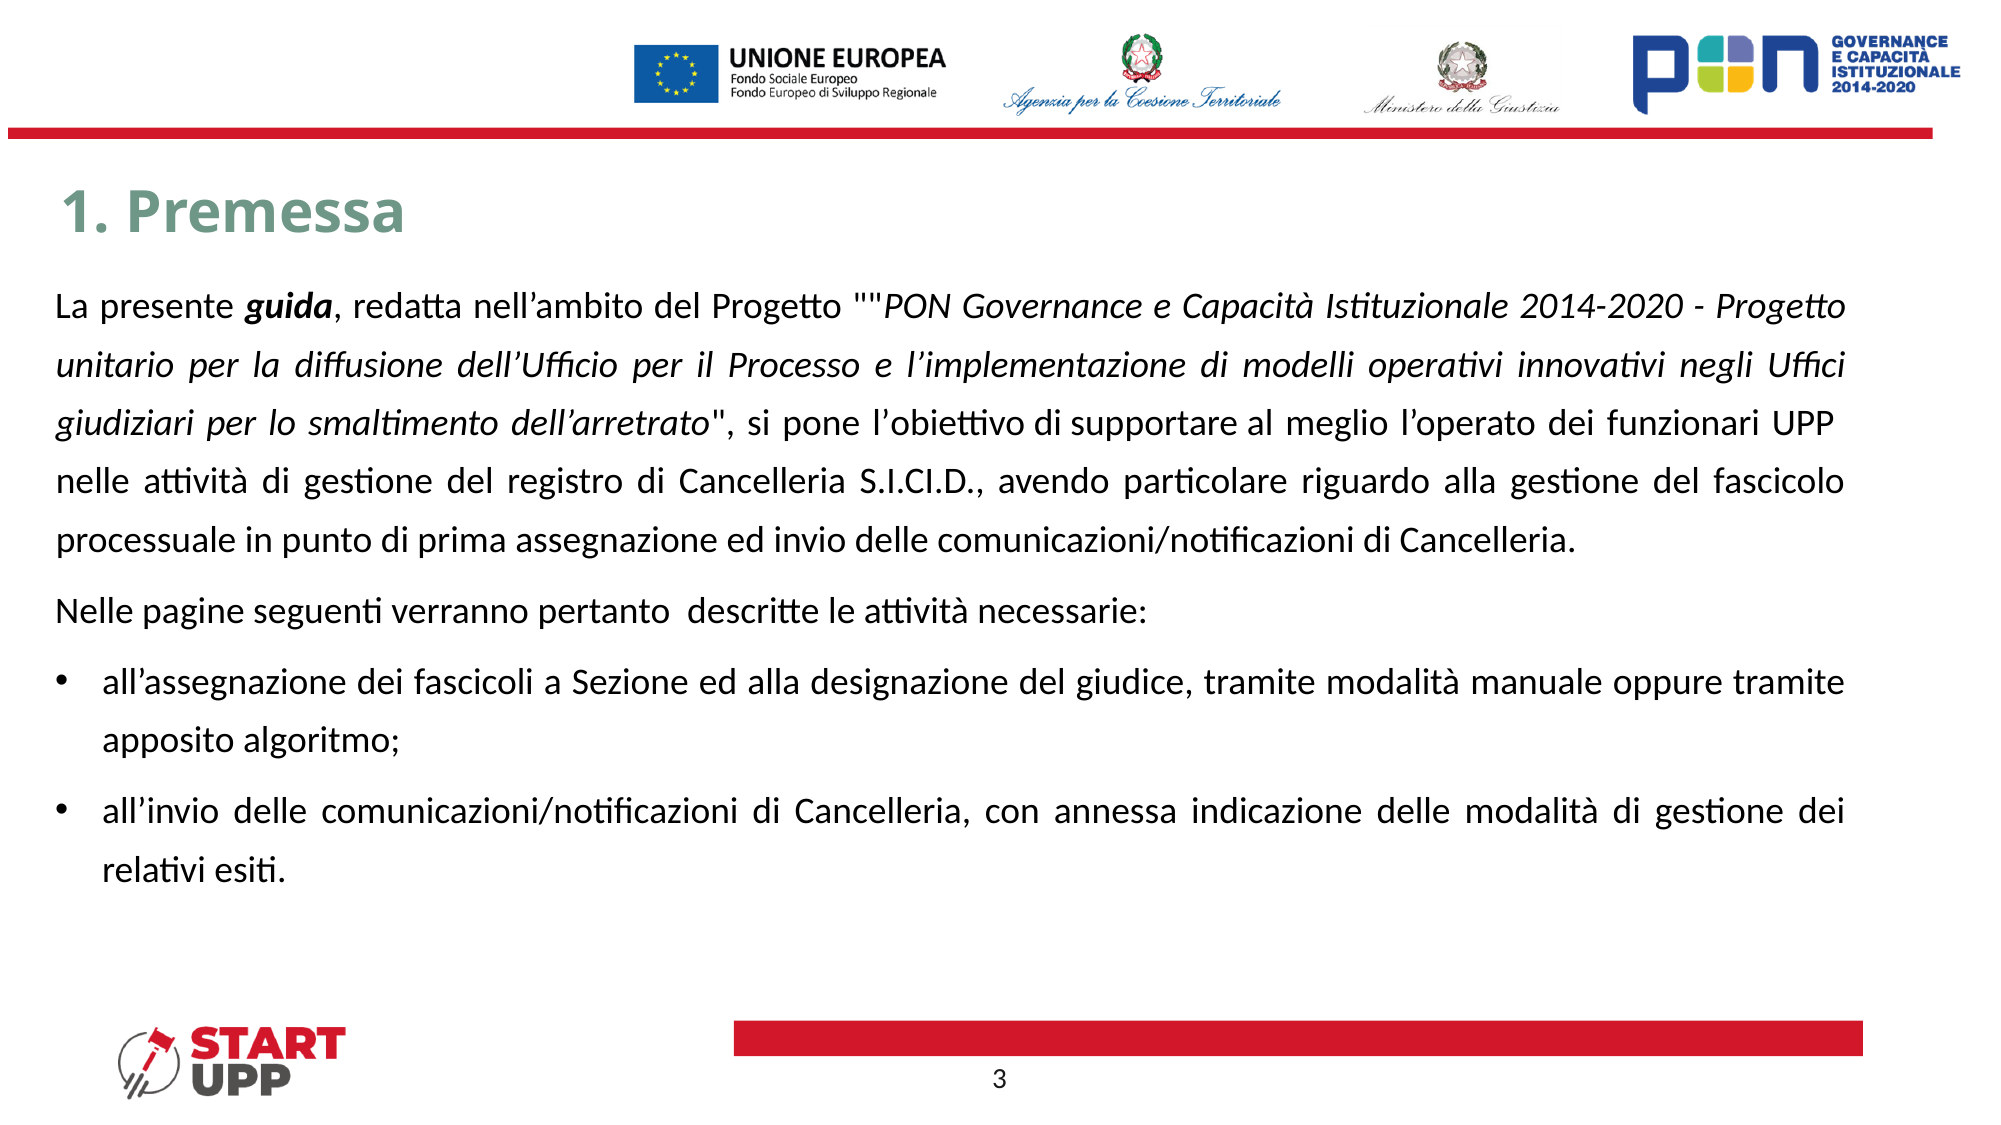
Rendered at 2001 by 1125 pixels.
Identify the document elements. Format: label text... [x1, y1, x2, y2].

title 1. Premessa [40, 154, 1939, 281]
slide_number 3 [970, 1037, 1029, 1115]
text_box La presente guida, redatta nell’ambito del Progetto ""PON Governance e Capacità Istituzionale 2014-2020 - Progetto unitario per la diffusione dell’Ufficio per il Processo e l’implementazione di modelli operativi innovativi negli Uffici giudiziari per lo smaltimento dell’arretrato", si pone l’obiettivo di supportare al meglio l’operato dei funzionari UPP nelle attività di gestione del registro di Cancelleria S.I.CI.D., avendo particolare riguardo alla gestione del fascicolo processuale in punto di prima assegnazione ed invio delle comunicazioni/notificazioni di Cancelleria. Nelle pagine seguenti verranno pertanto descritte le attività necessarie: all’assegnazione dei fascicoli a Sezione ed alla designazione del giudice, tramite modalità manuale oppure tramite apposito algoritmo; all’invio delle comunicazioni/notificazioni di Cancelleria, con annessa indicazione delle modalità di gestione dei relativi esiti. [40, 263, 1848, 953]
picture [612, 24, 1972, 119]
picture [114, 1019, 351, 1103]
